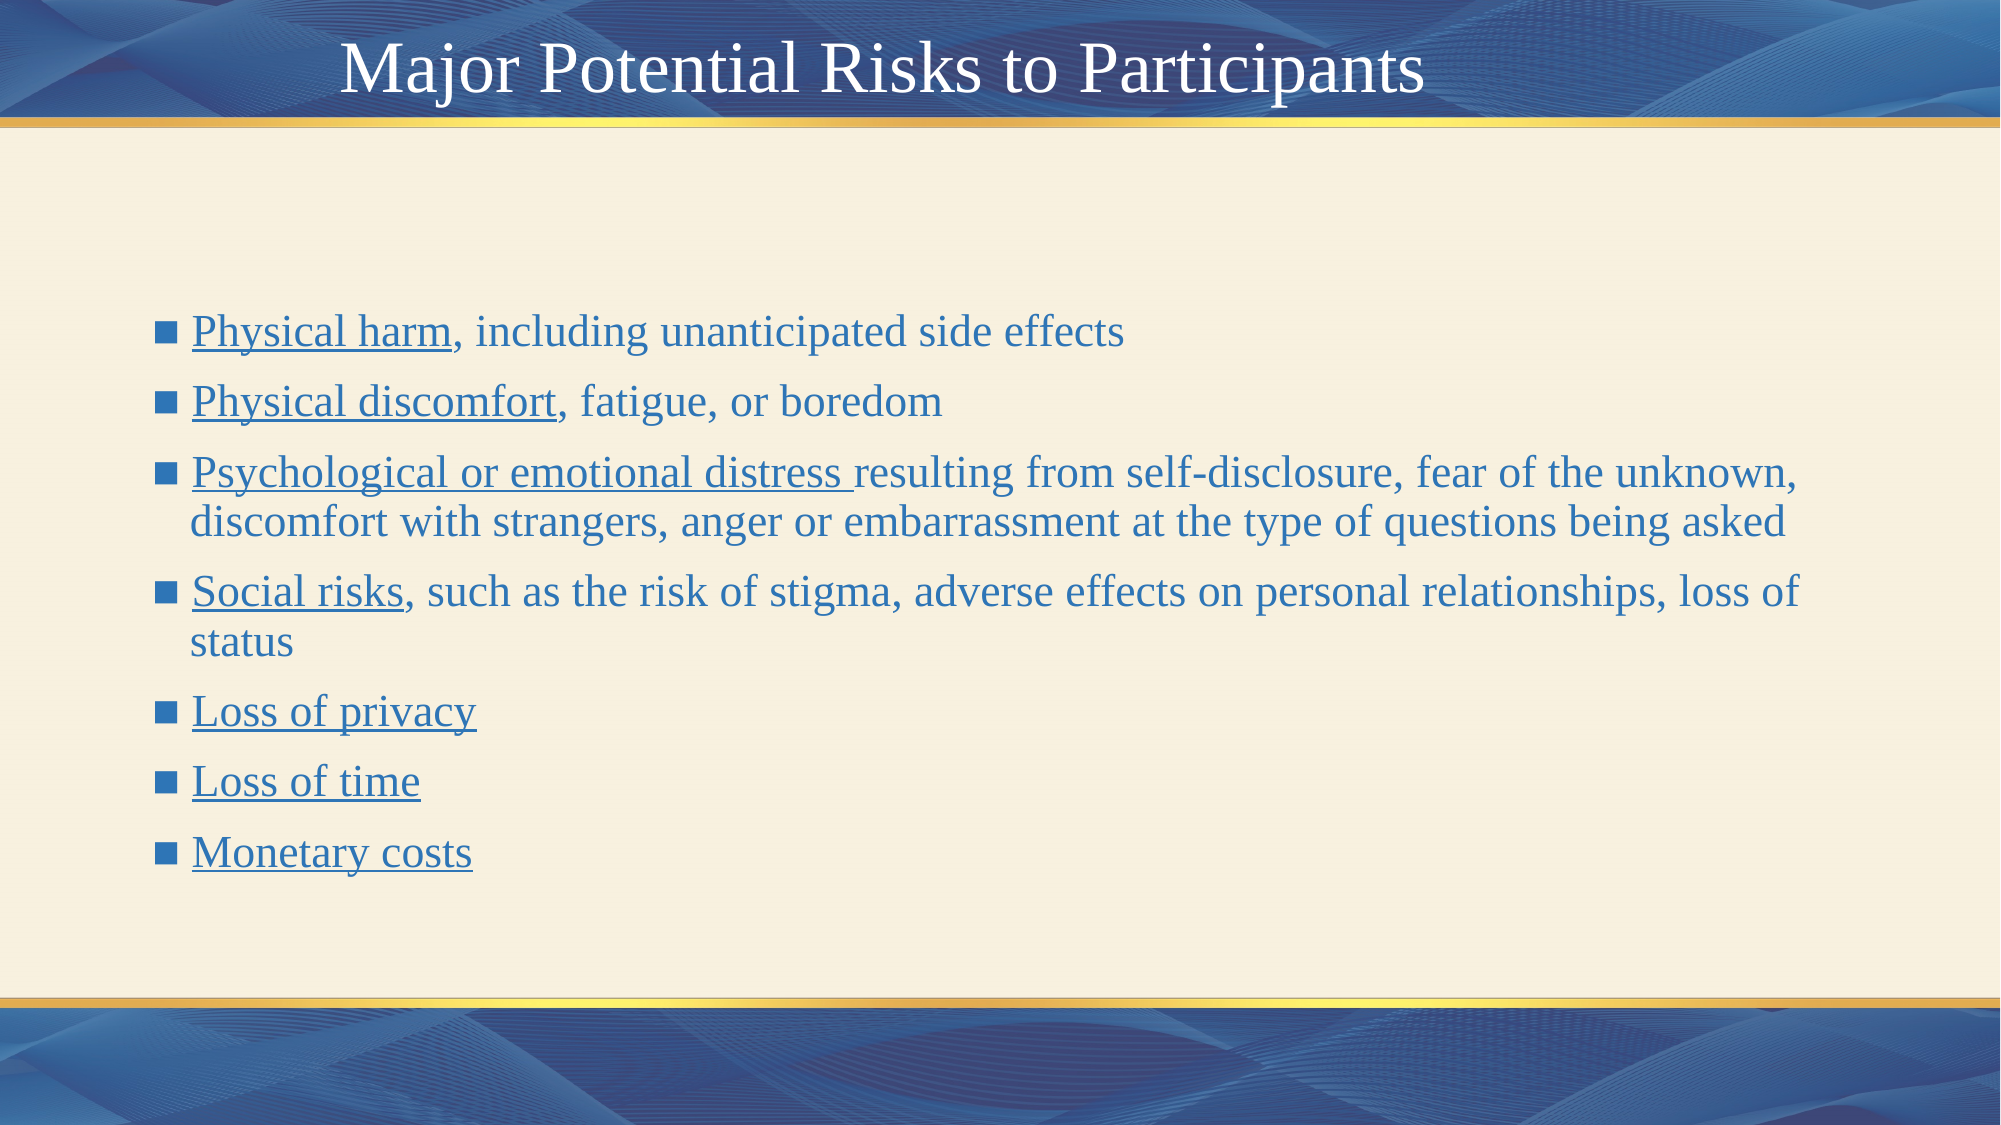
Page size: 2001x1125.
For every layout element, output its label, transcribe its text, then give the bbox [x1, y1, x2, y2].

list ■ Physical harm, including unanticipated side effects ■ Physical discomfort, fatigue, or boredom ■ Psychological or emotional distress resulting from self-disclosure, fear of the unknown, discomfort with strangers, anger or embarrassment at the type of questions being asked ■ Social risks, such as the risk of stigma, adverse effects on personal relationships, loss of status ■ Loss of privacy ■ Loss of time ■ Monetary costs [137, 299, 1863, 1014]
title Major Potential Risks to Participants [324, 0, 1675, 138]
picture [0, 0, 2001, 1125]
